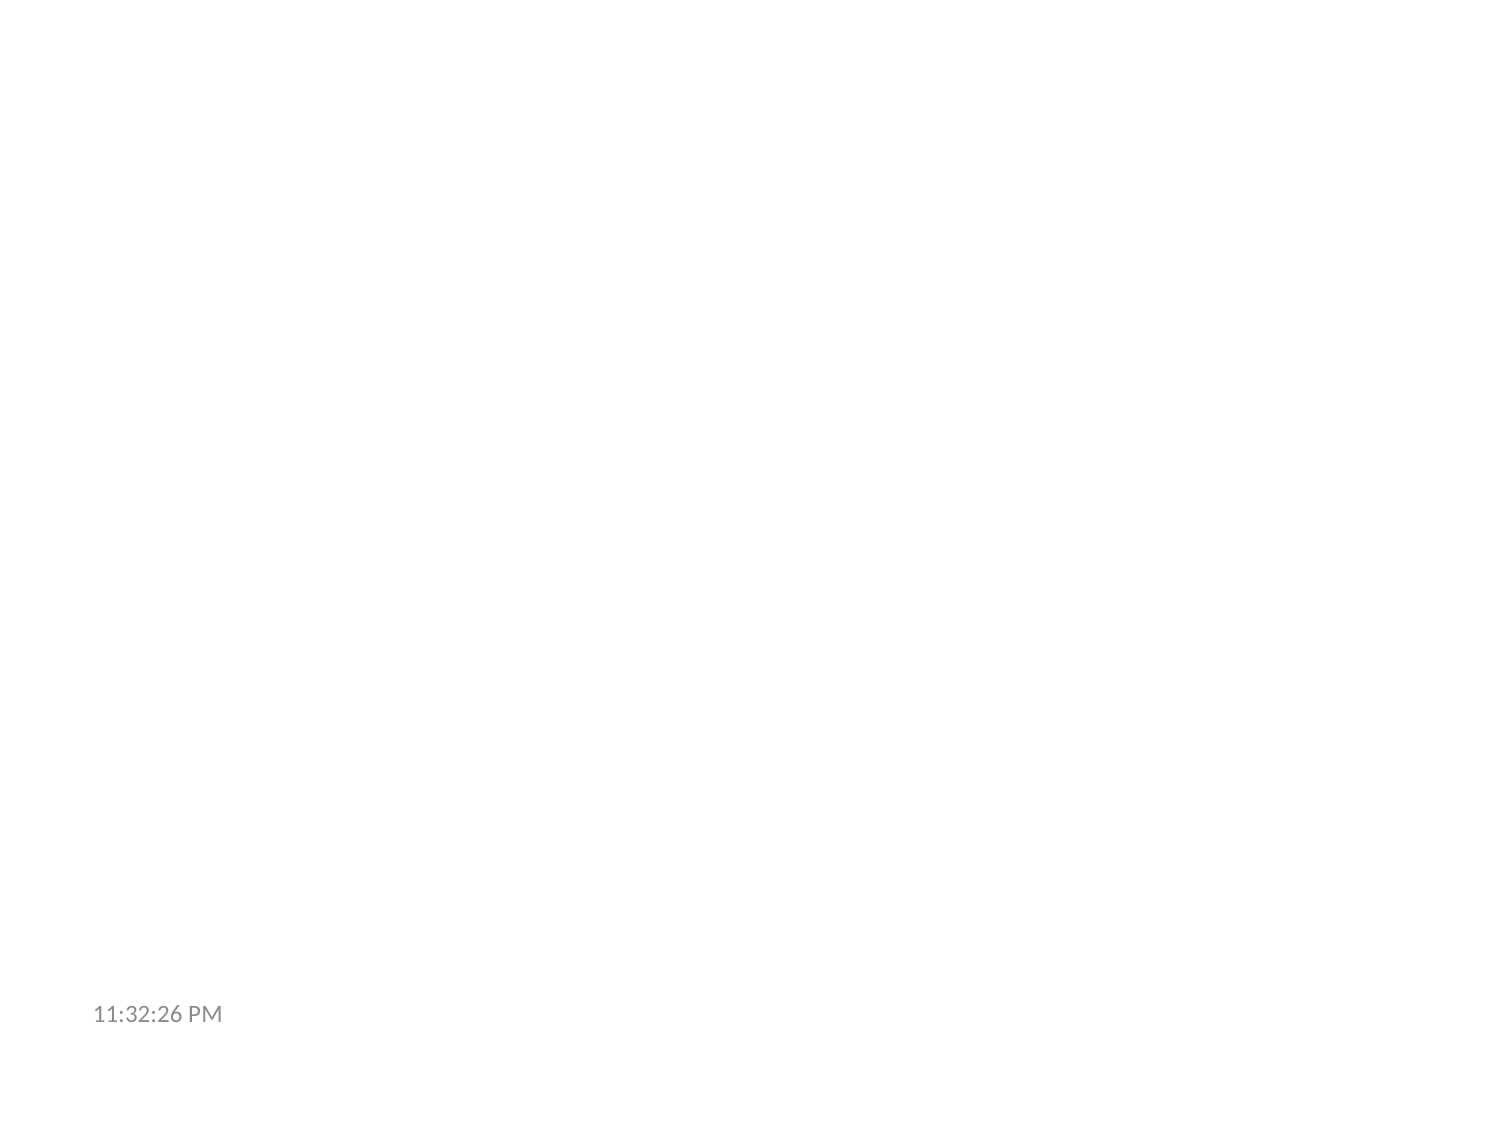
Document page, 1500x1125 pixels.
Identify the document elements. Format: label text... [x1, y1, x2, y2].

text_box 3:35:09 PM [77, 982, 428, 1043]
